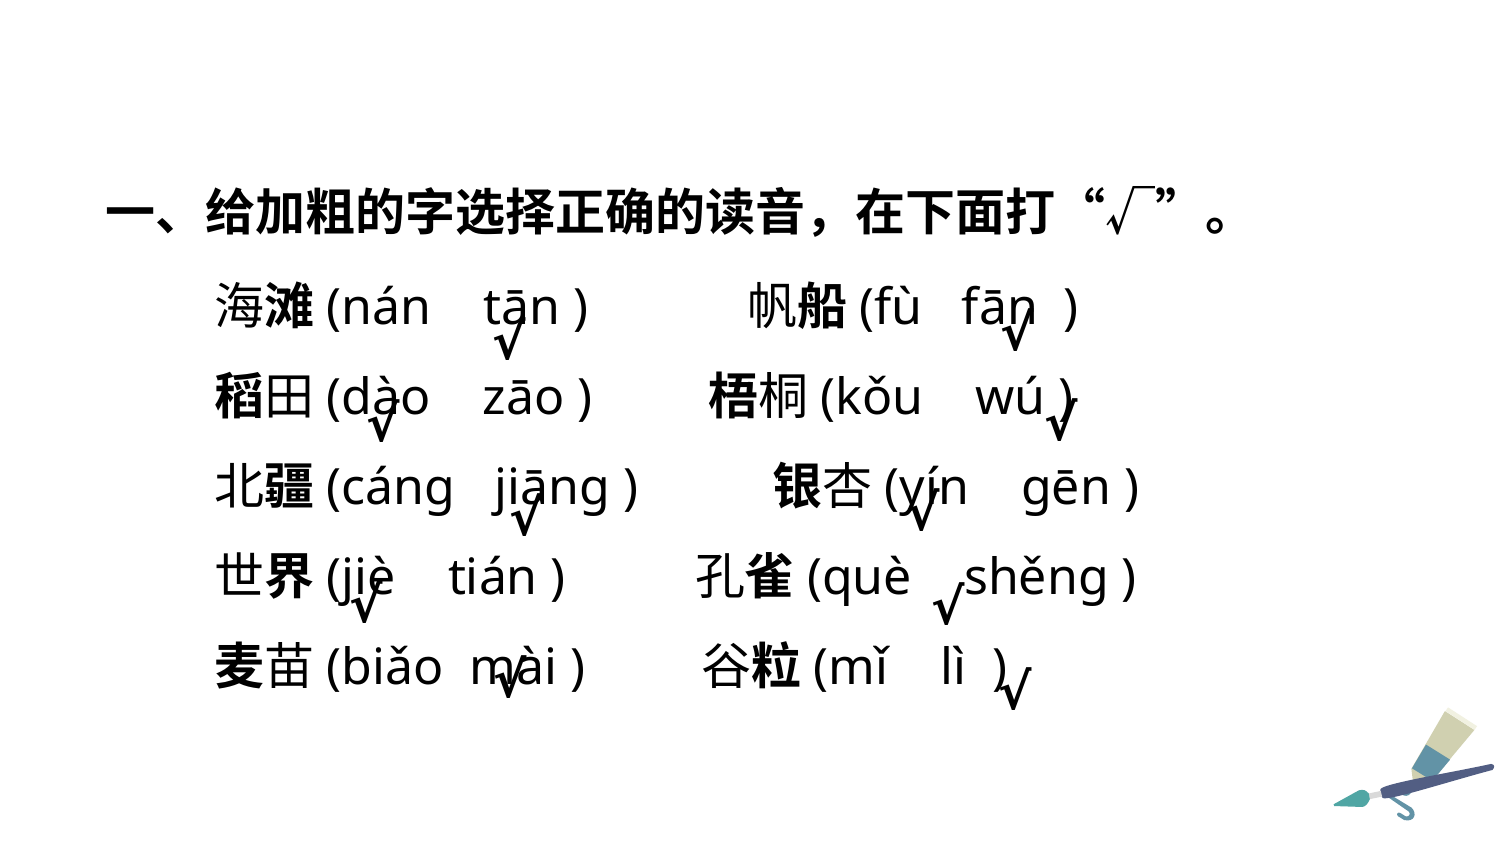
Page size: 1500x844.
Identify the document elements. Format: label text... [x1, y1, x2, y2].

text_box √ [352, 384, 415, 460]
text_box √ [334, 564, 398, 640]
text_box √ [916, 567, 980, 642]
text_box √ [985, 293, 1049, 369]
text_box 一、给加粗的字选择正确的读音，在下面打“√”。 [91, 143, 1370, 249]
text_box √ [892, 473, 956, 548]
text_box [1358, 708, 1481, 844]
text_box 海滩(nán tān ) 帆船(fù fān ) 稻田(dào zāo ) 梧桐(kǒu wú ) 北疆(cánɡ jiānɡ ) 银杏(yín ɡēn ) 世界(jiè tián ) 孔雀(què shěnɡ ) 麦苗(biǎo mài ) 谷粒(mǐ lì ) [127, 249, 1321, 703]
text_box √ [983, 652, 1047, 727]
text_box √ [1029, 382, 1093, 458]
text_box √ [494, 478, 558, 554]
text_box √ [477, 302, 541, 378]
text_box √ [478, 640, 542, 715]
